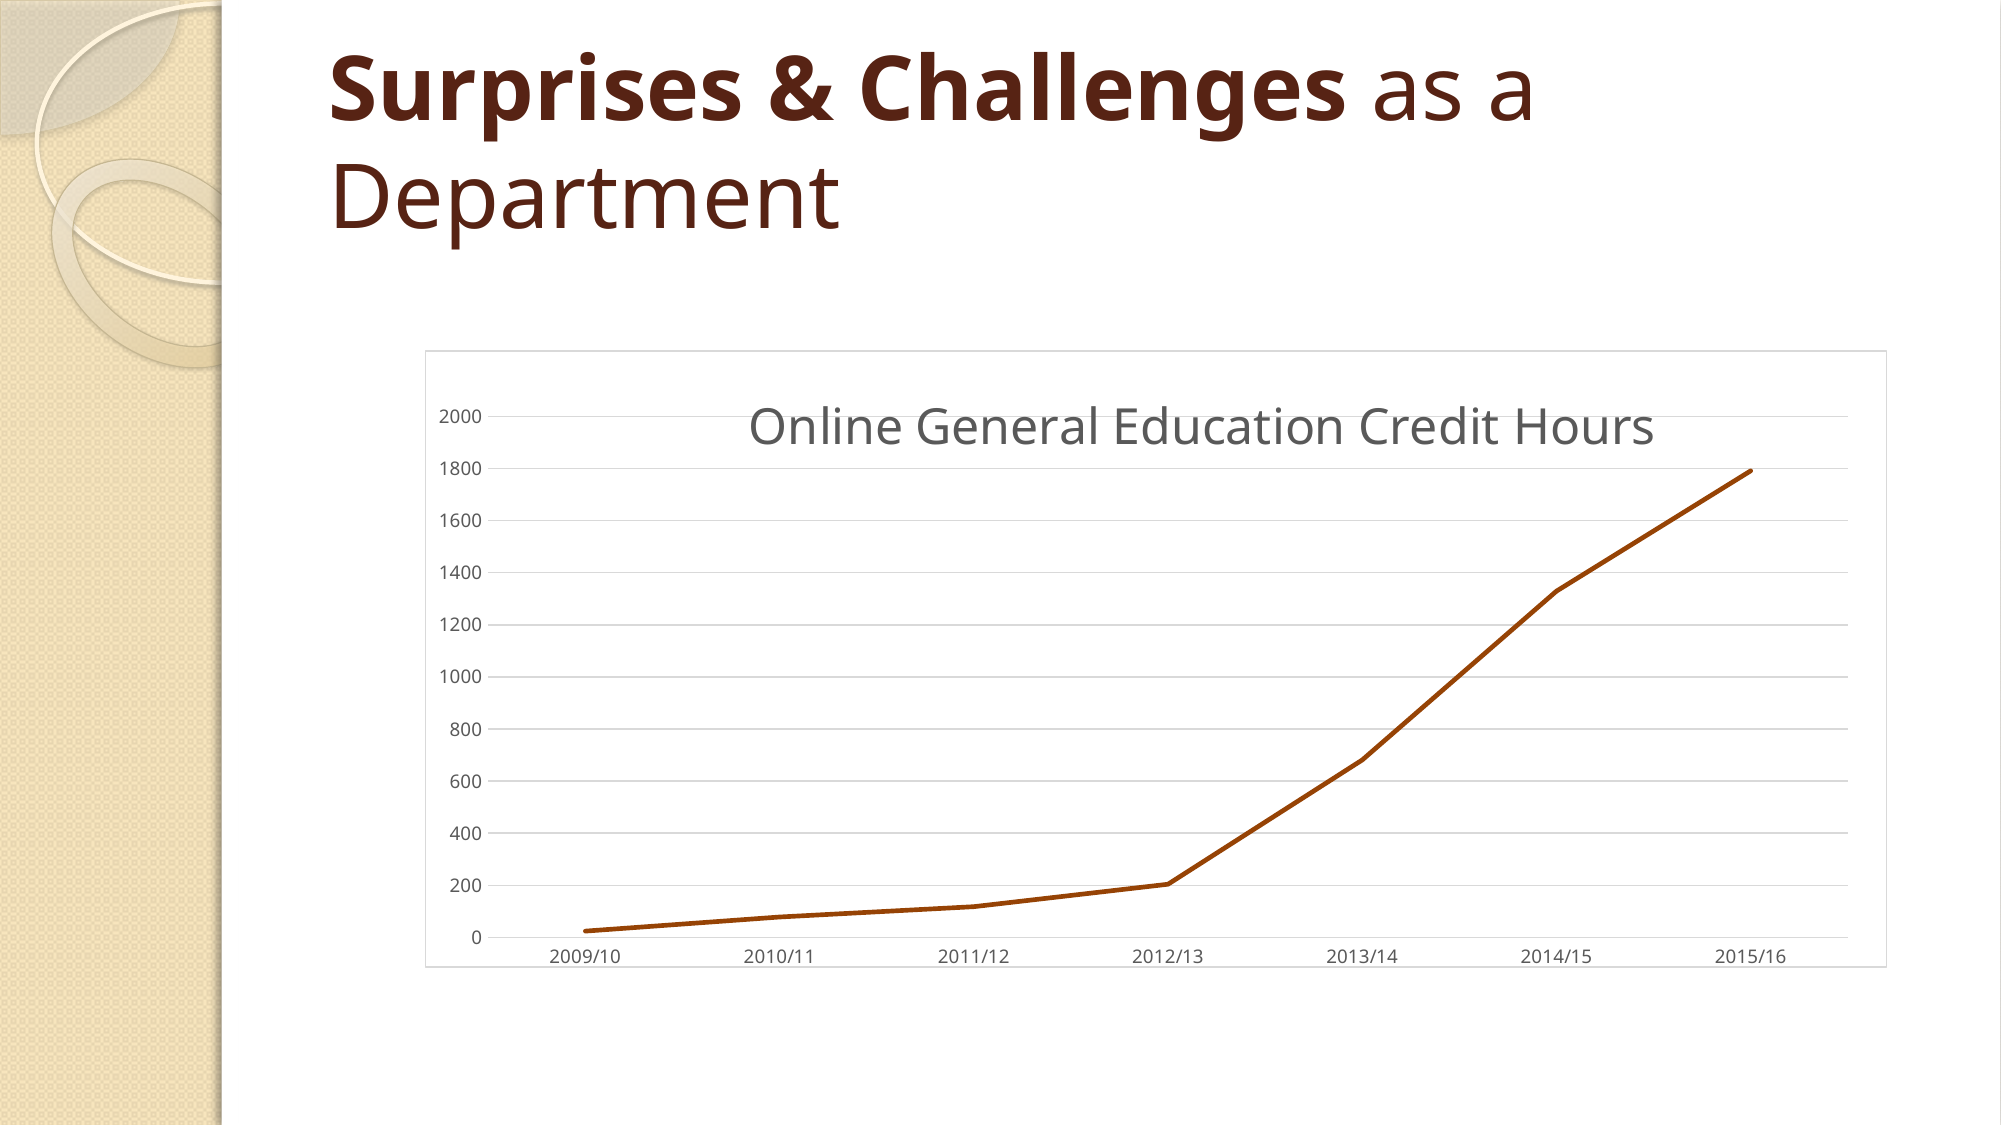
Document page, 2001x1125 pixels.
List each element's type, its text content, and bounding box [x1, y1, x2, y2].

chart [424, 349, 1888, 971]
title Surprises & Challenges as a Department [313, 45, 1954, 233]
